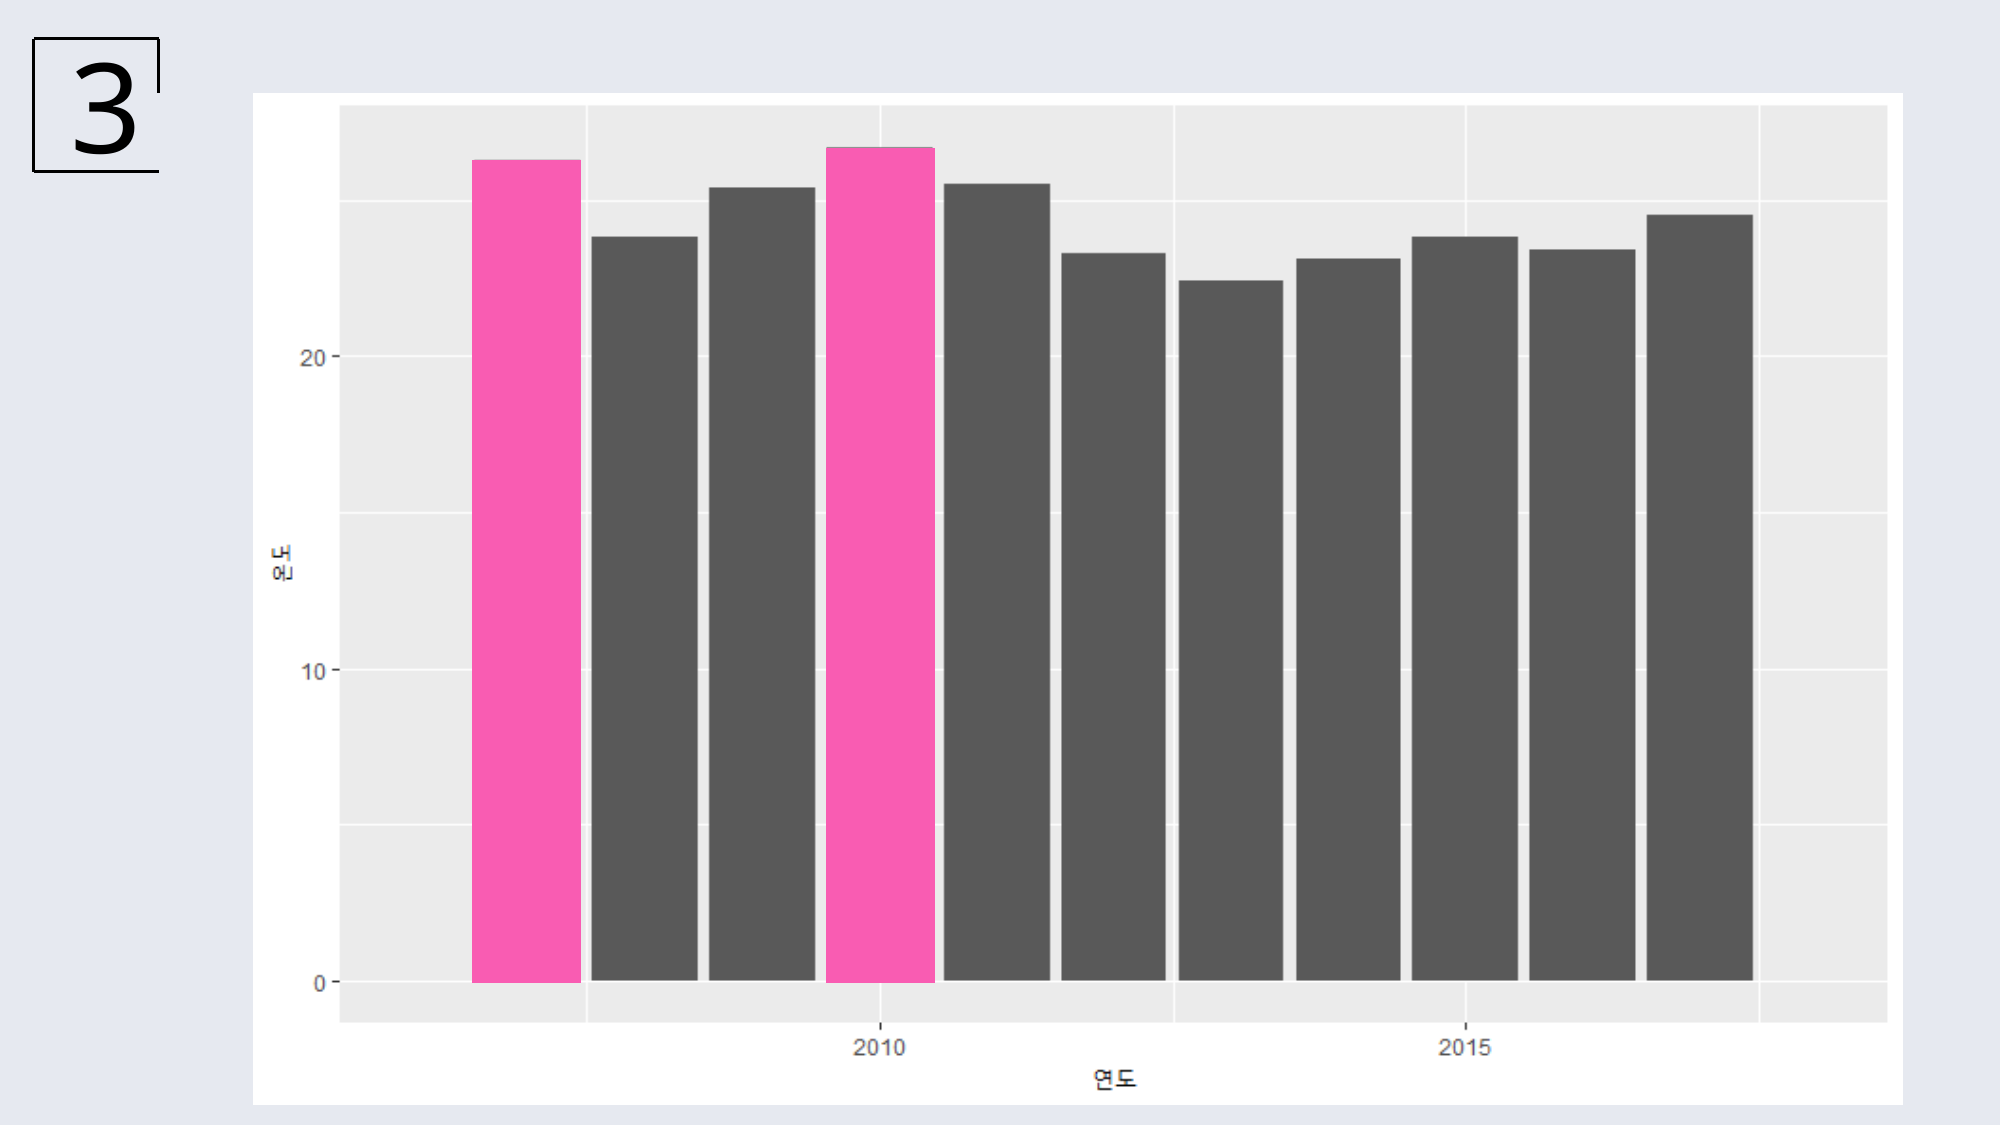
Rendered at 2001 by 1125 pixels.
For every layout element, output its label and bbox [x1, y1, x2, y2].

text_box [33, 21, 166, 189]
picture [253, 93, 1903, 1105]
